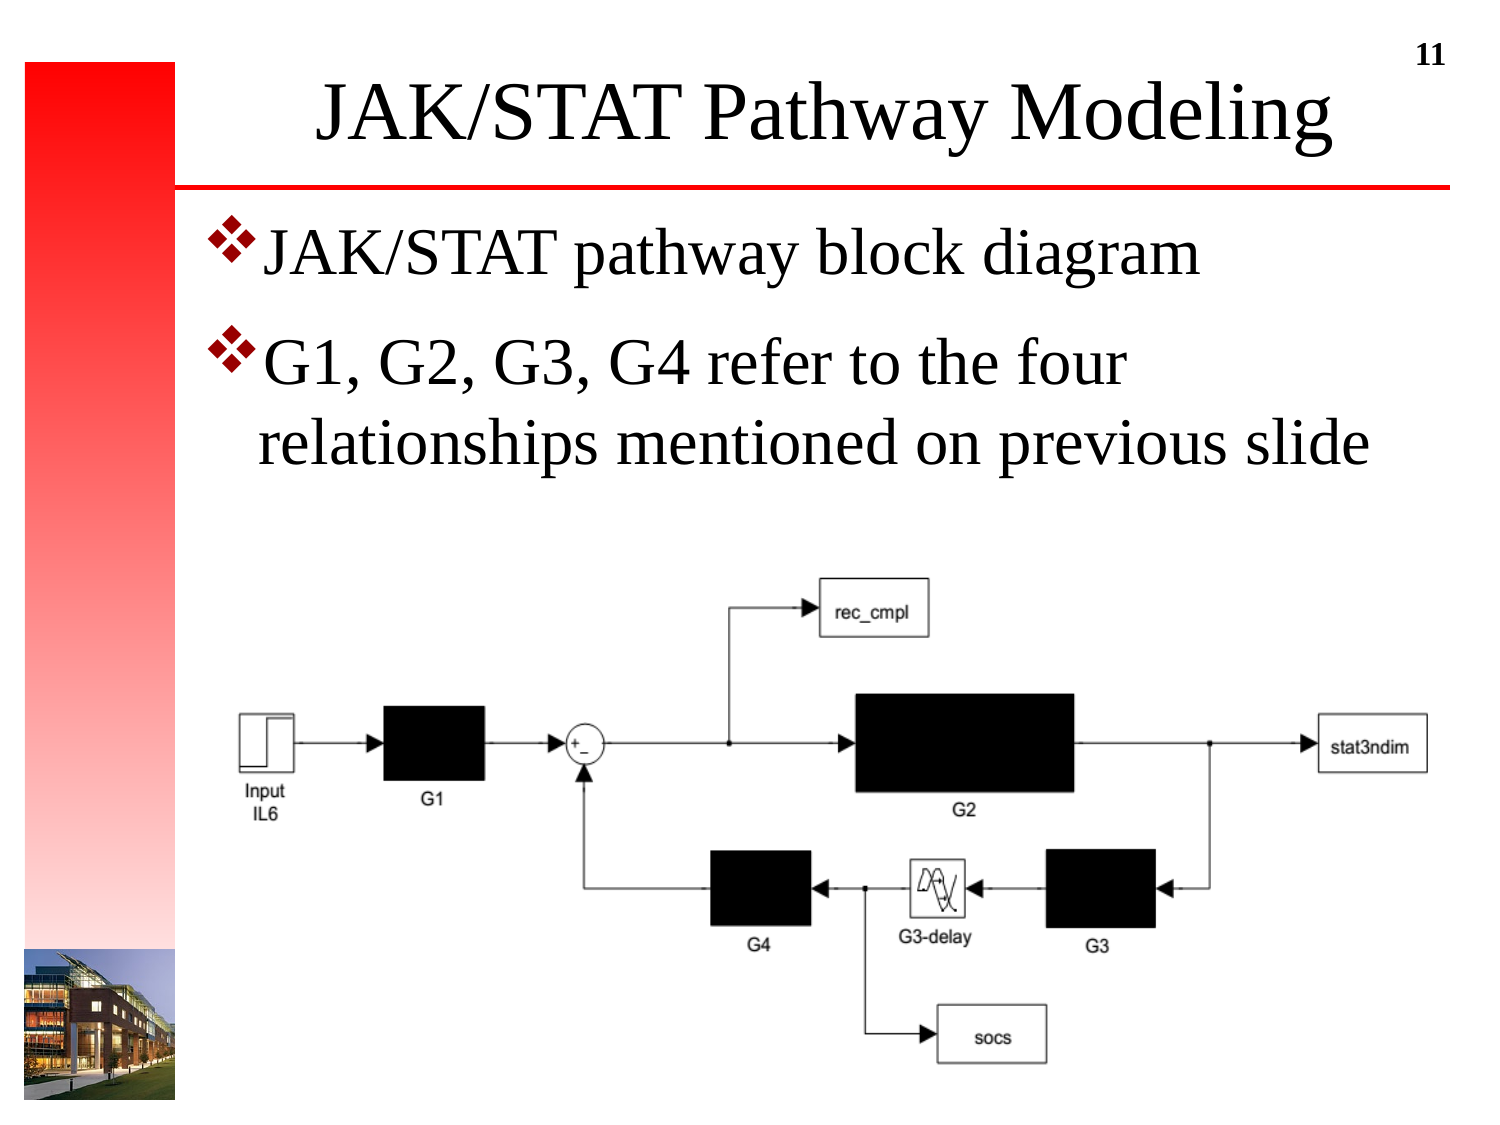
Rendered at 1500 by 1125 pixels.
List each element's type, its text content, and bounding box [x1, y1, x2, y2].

list JAK/STAT pathway block diagram G1, G2, G3, G4 refer to the four relationships mentioned on previous slide [187, 199, 1463, 487]
title JAK/STAT Pathway Modeling [199, 37, 1451, 176]
picture [187, 487, 1488, 1101]
picture [24, 949, 175, 1100]
